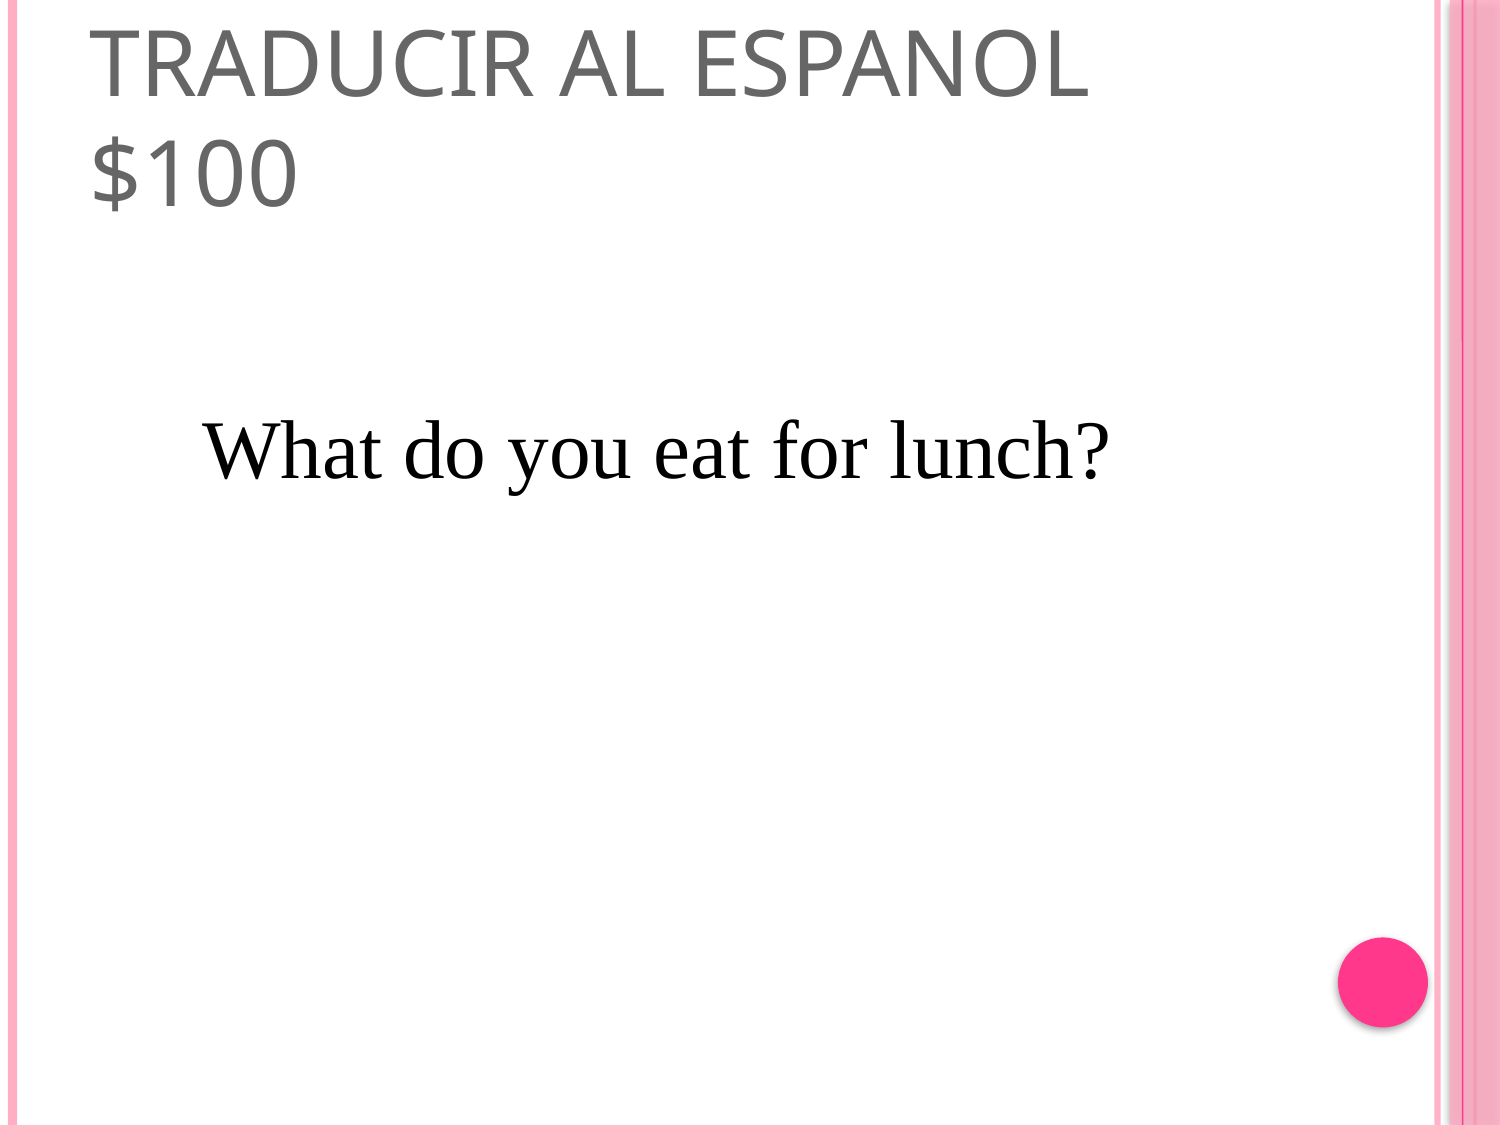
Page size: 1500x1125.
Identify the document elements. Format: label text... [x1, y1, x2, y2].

title Traducir al Espanol $100 [75, 45, 1300, 233]
text_box What do you eat for lunch? [187, 387, 1188, 503]
